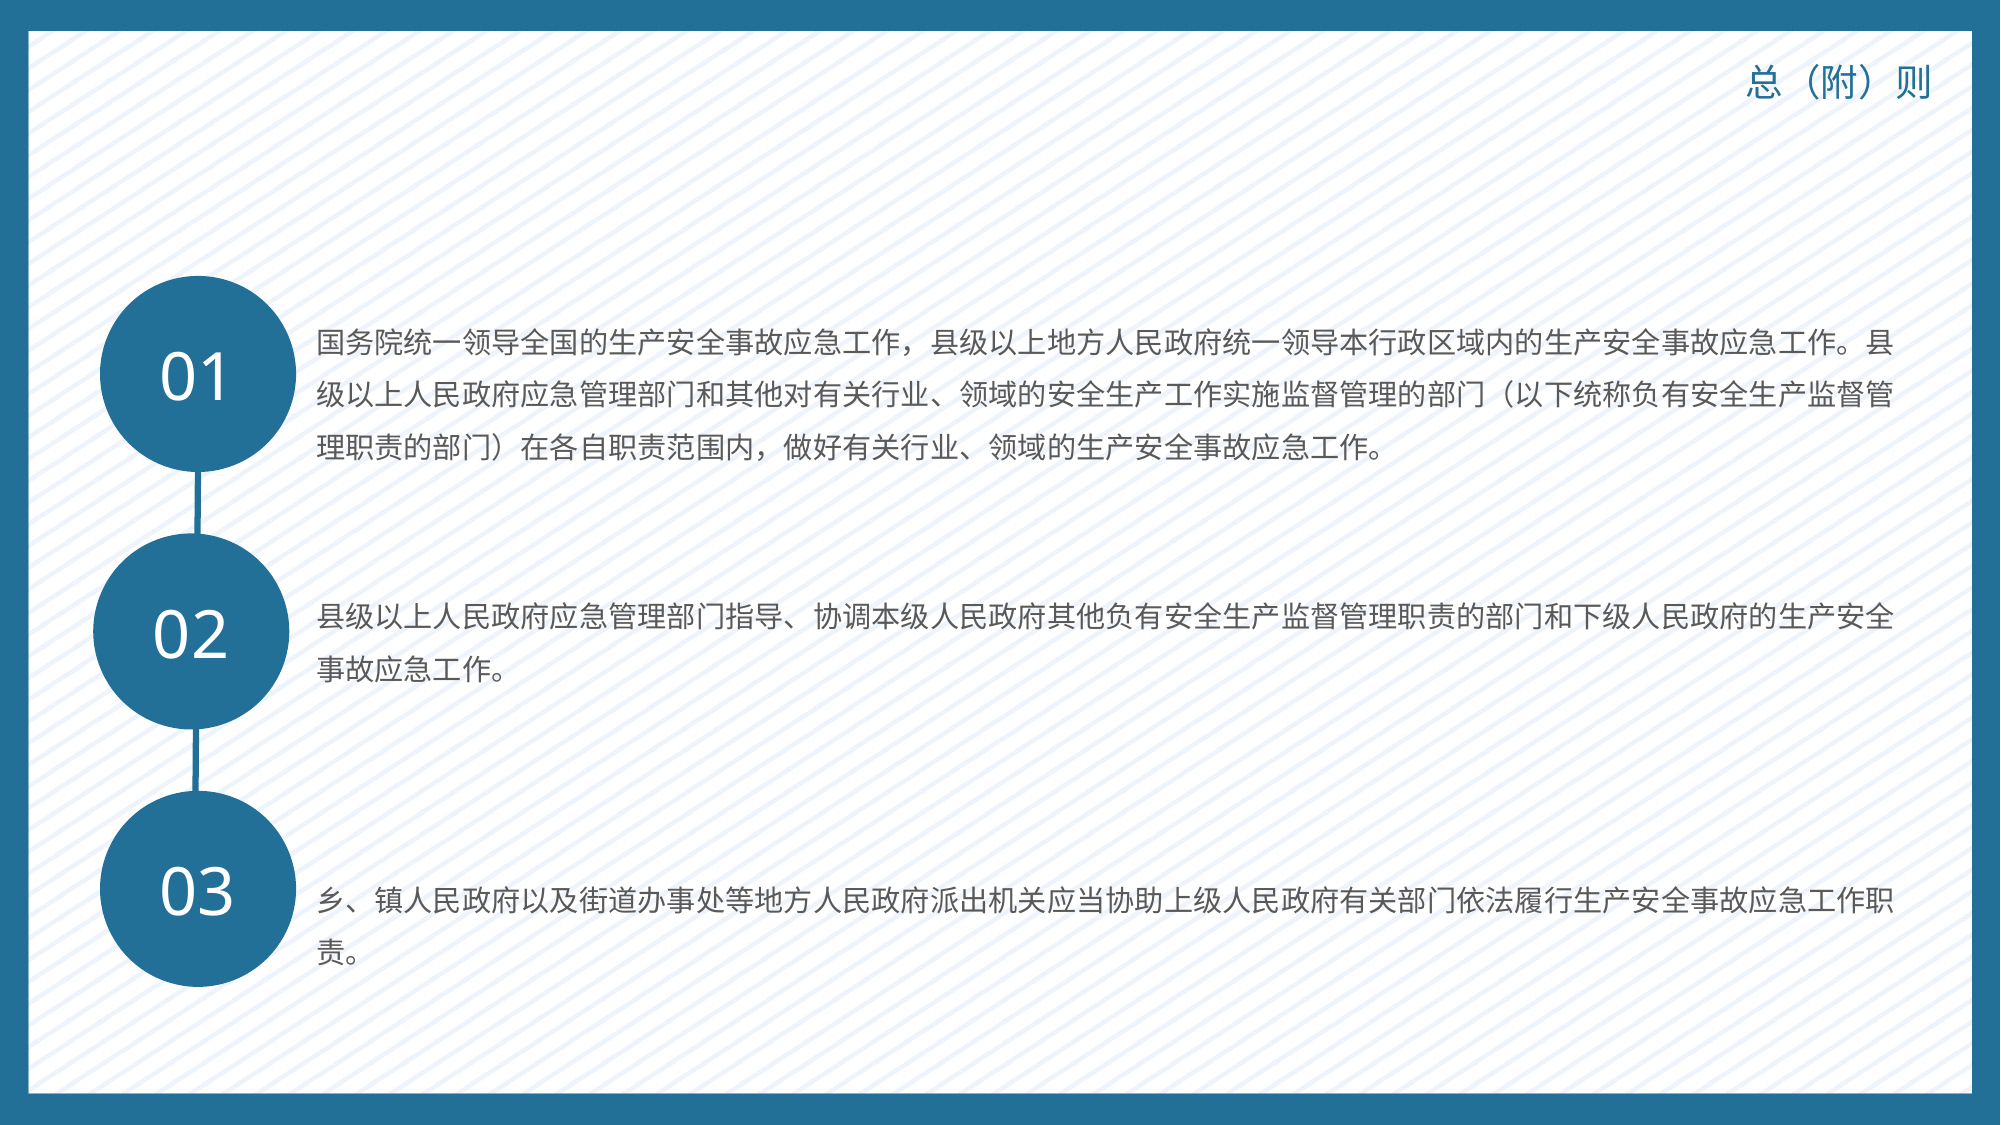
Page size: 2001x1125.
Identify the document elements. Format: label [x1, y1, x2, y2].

text_box [97, 280, 292, 983]
picture [0, 0, 2000, 1125]
